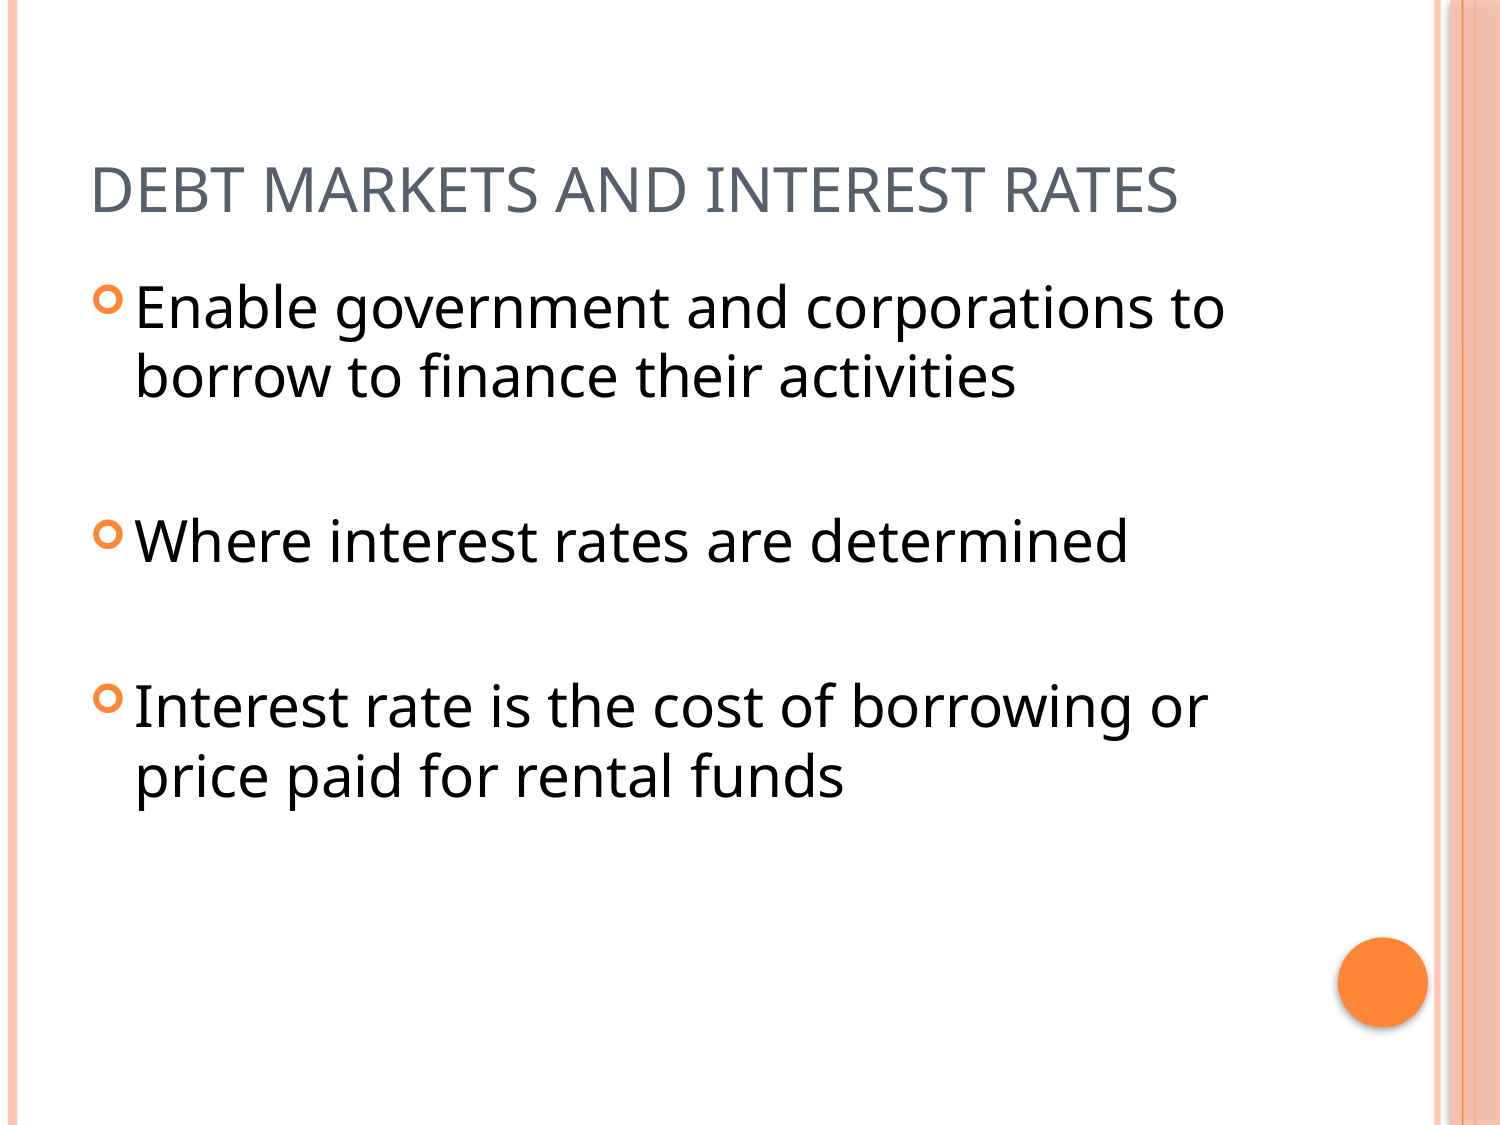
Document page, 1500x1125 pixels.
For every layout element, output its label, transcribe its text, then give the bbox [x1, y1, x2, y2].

title Debt markets and interest rates [75, 45, 1300, 233]
list Enable government and corporations to borrow to finance their activities Where interest rates are determined Interest rate is the cost of borrowing or price paid for rental funds [75, 262, 1300, 1062]
